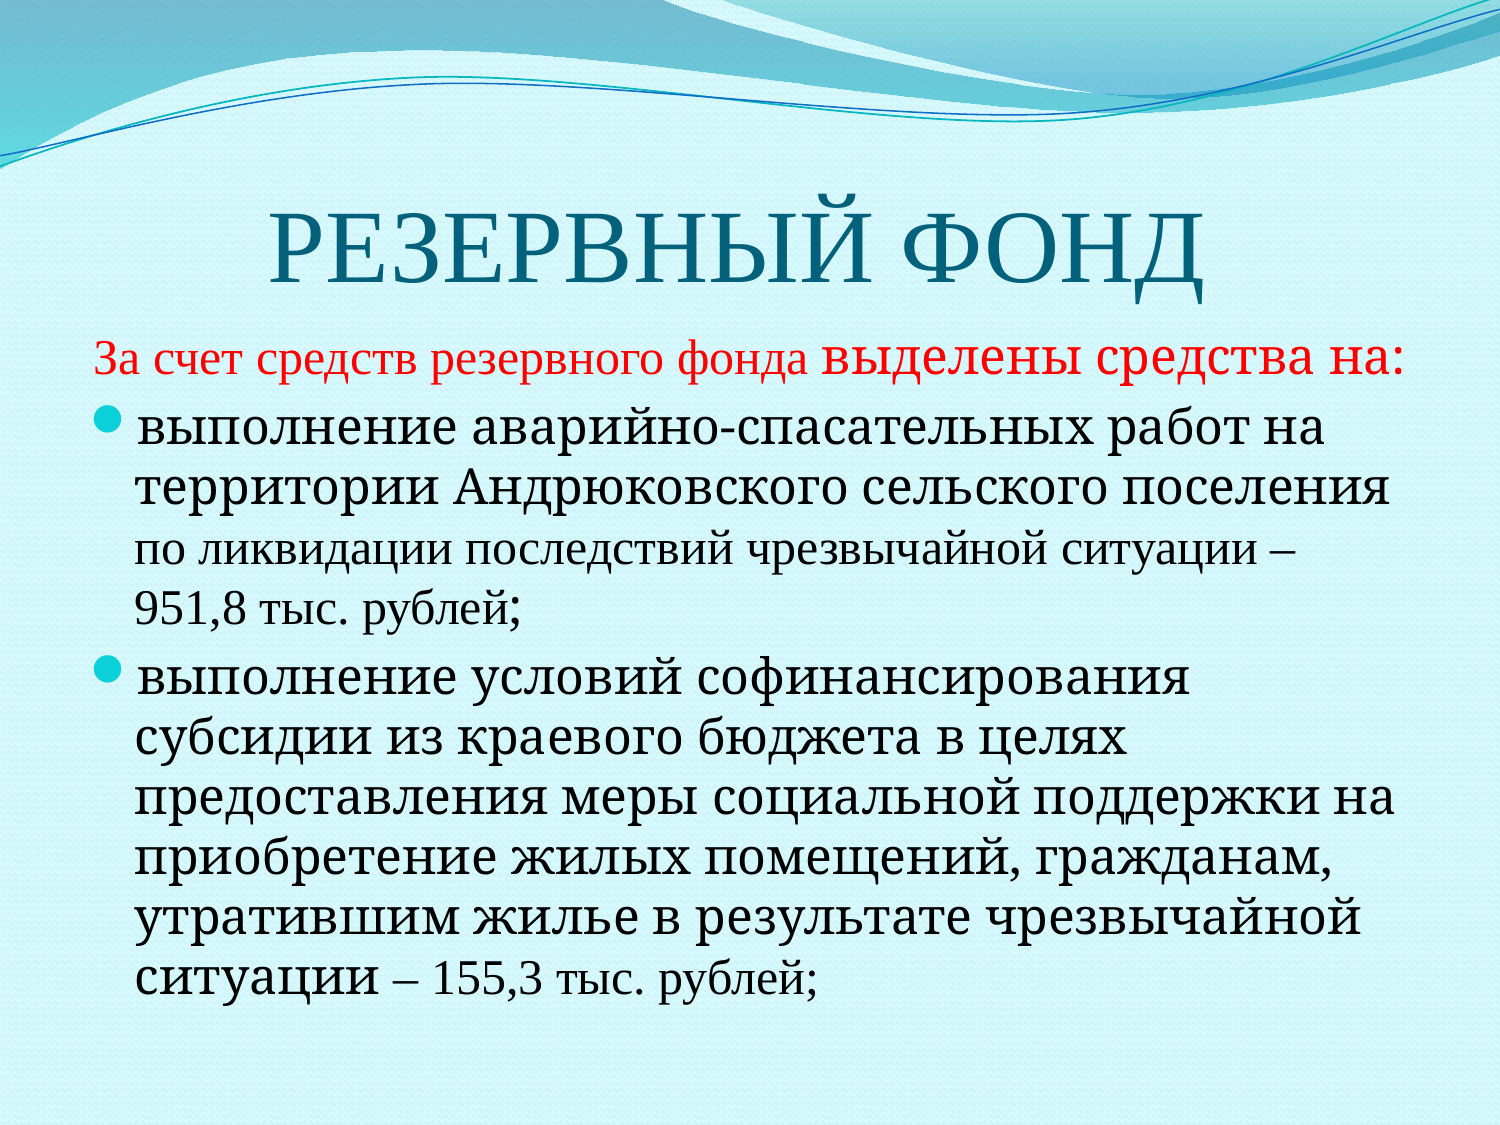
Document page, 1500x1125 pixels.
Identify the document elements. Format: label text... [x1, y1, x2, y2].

list За счет средств резервного фонда выделены средства на: выполнение аварийно-спасательных работ на территории Андрюковского сельского поселения по ликвидации последствий чрезвычайной ситуации – 951,8 тыс. рублей; выполнение условий софинансирования субсидии из краевого бюджета в целях предоставления меры социальной поддержки на приобретение жилых помещений, гражданам, утратившим жилье в результате чрезвычайной ситуации – 155,3 тыс. рублей; [75, 317, 1425, 1038]
title РЕЗЕРВНЫЙ ФОНД [75, 115, 1425, 303]
